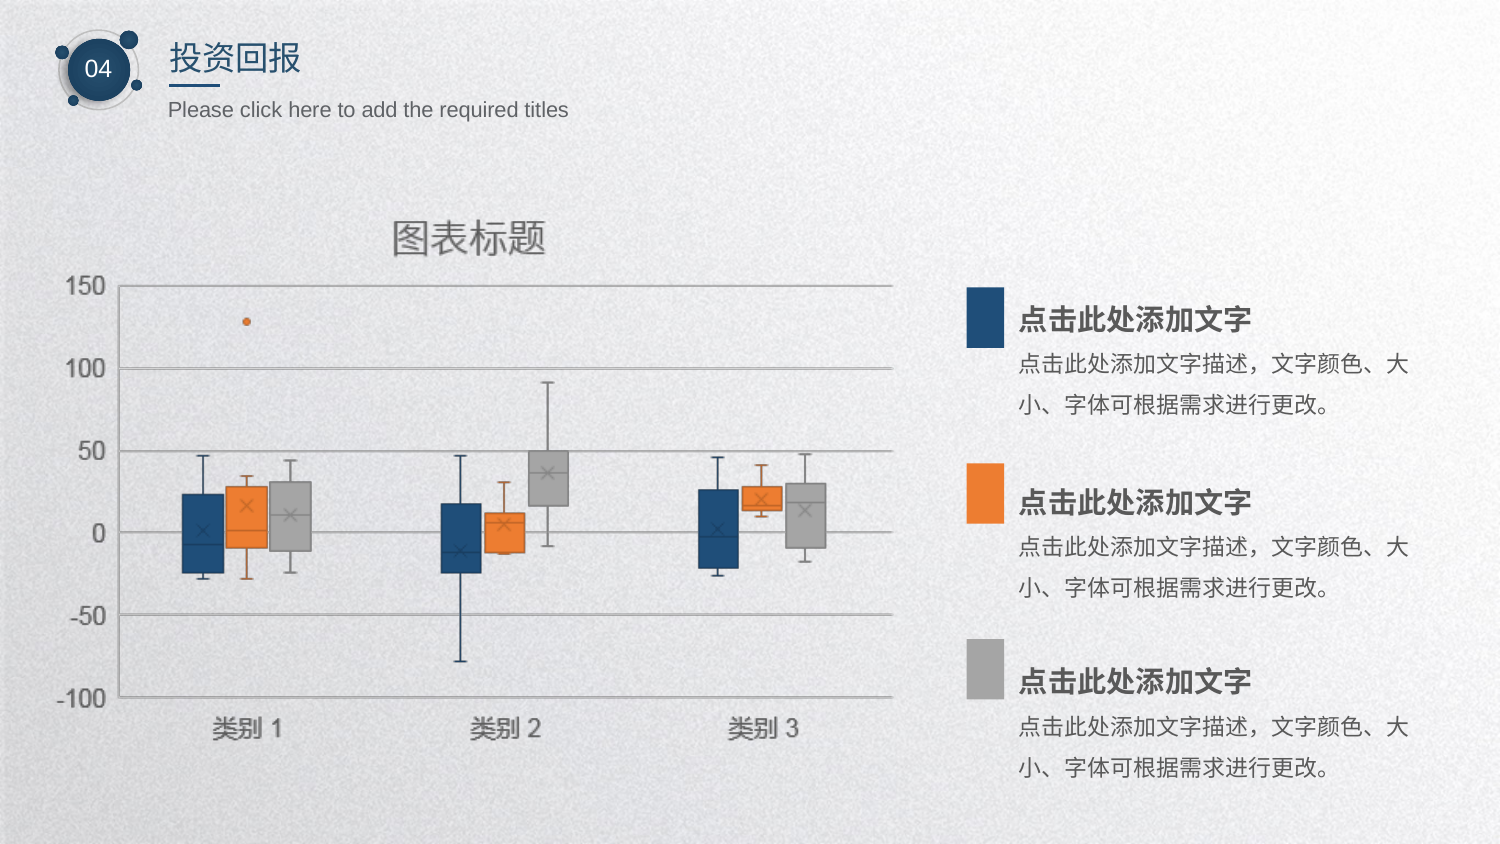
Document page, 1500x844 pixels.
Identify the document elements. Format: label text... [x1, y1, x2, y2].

text_box [966, 462, 1004, 525]
text_box 点击此处添加文字 点击此处添加文字描述，文字颜色、大小、字体可根据需求进行更改。 [1004, 638, 1447, 789]
text_box 点击此处添加文字 点击此处添加文字描述，文字颜色、大小、字体可根据需求进行更改。 [1004, 276, 1447, 426]
text_box [966, 286, 1004, 349]
picture [0, 0, 1500, 844]
text_box 04 [69, 45, 128, 91]
text_box [966, 638, 1004, 700]
text_box Please click here to add the required titles [153, 88, 677, 130]
text_box 点击此处添加文字 点击此处添加文字描述，文字颜色、大小、字体可根据需求进行更改。 [1004, 459, 1447, 609]
text_box 投资回报 [154, 30, 318, 85]
